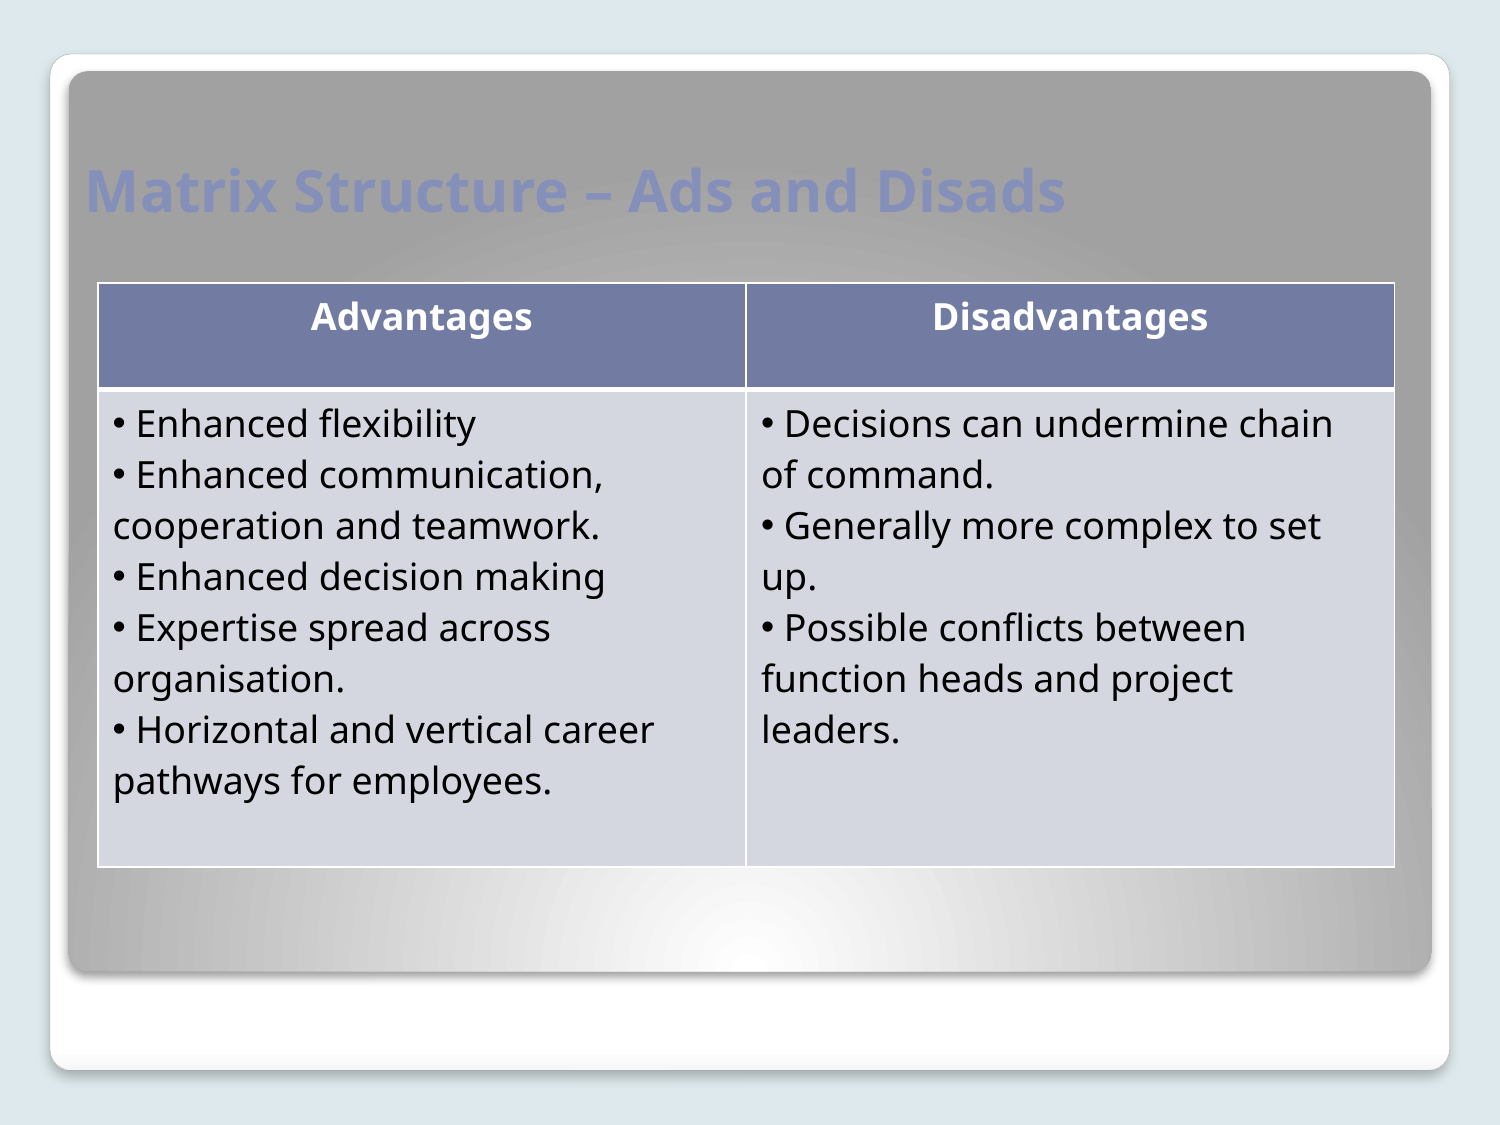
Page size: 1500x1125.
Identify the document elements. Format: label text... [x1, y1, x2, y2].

table_header Advantages [99, 284, 745, 387]
table_cell Decisions can undermine chain of command. Generally more complex to set up. Possible conflicts between function heads and project leaders. [747, 392, 1394, 866]
title Matrix Structure – Ads and Disads [70, 58, 1413, 232]
table_cell Enhanced flexibility Enhanced communication, cooperation and teamwork. Enhanced decision making Expertise spread across organisation. Horizontal and vertical career pathways for employees. [99, 392, 745, 866]
table_header Disadvantages [747, 284, 1394, 387]
